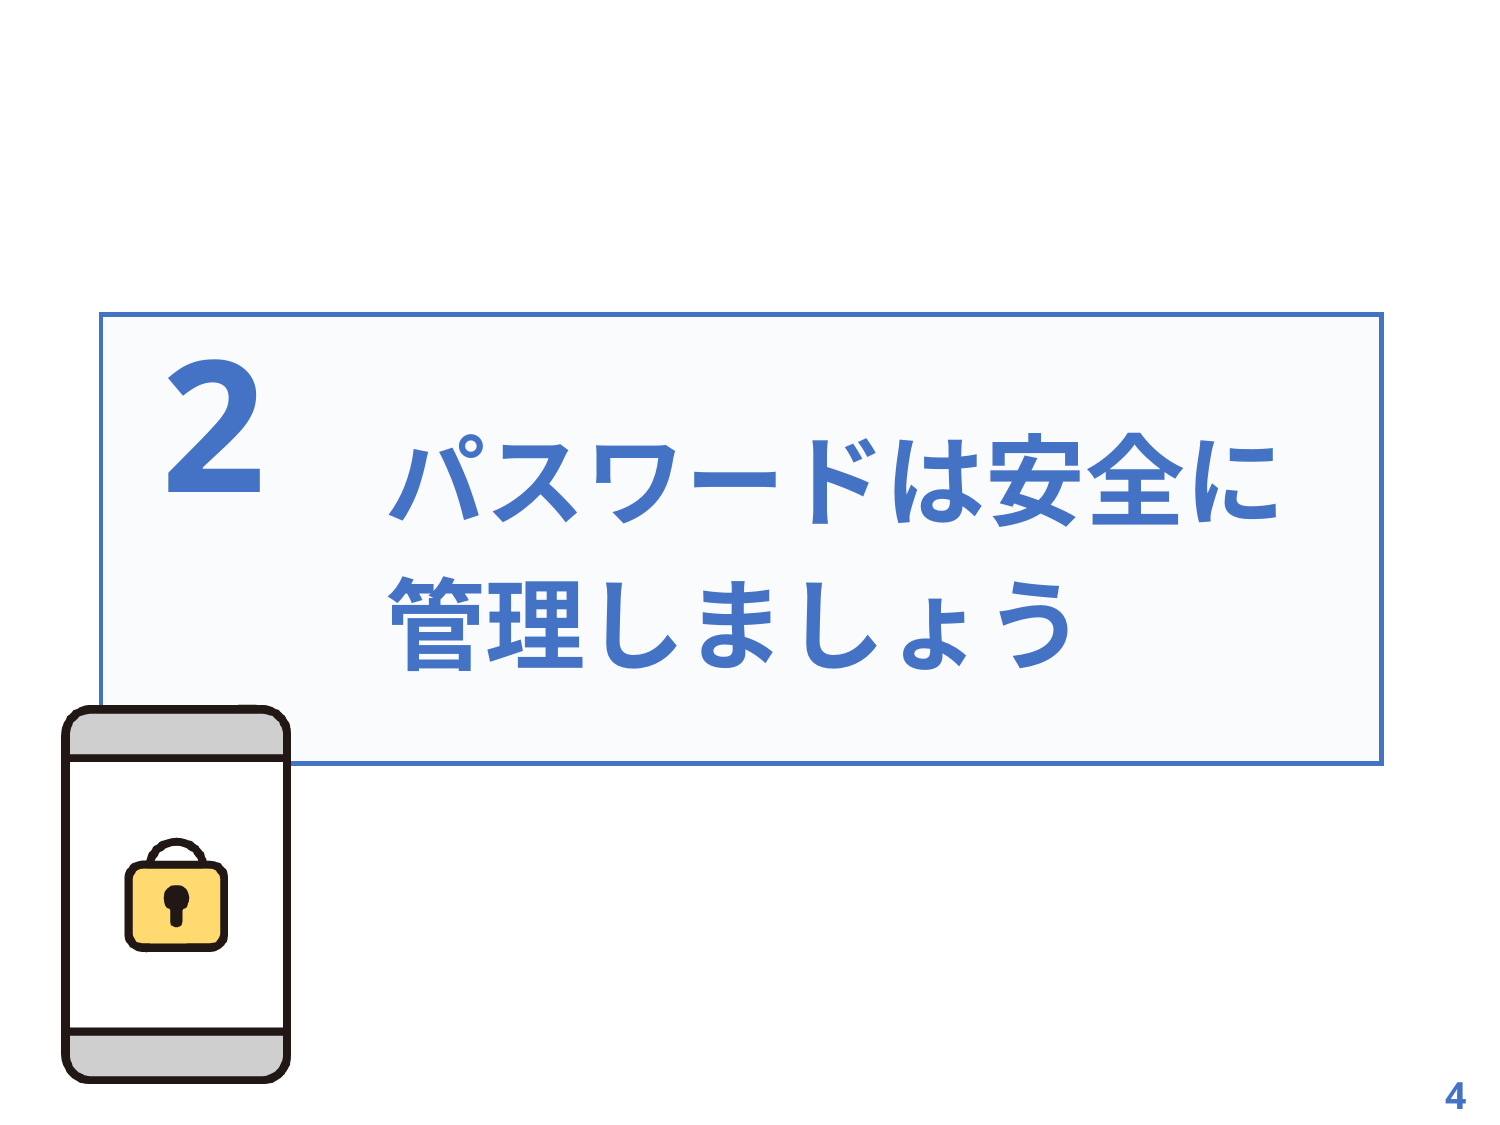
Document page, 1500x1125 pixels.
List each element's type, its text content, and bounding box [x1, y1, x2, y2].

text_box 2 [86, 301, 342, 537]
text_box 4 [1411, 1064, 1500, 1125]
text_box パスワードは安全に 管理しましょう [371, 379, 1387, 699]
picture [61, 704, 291, 1084]
